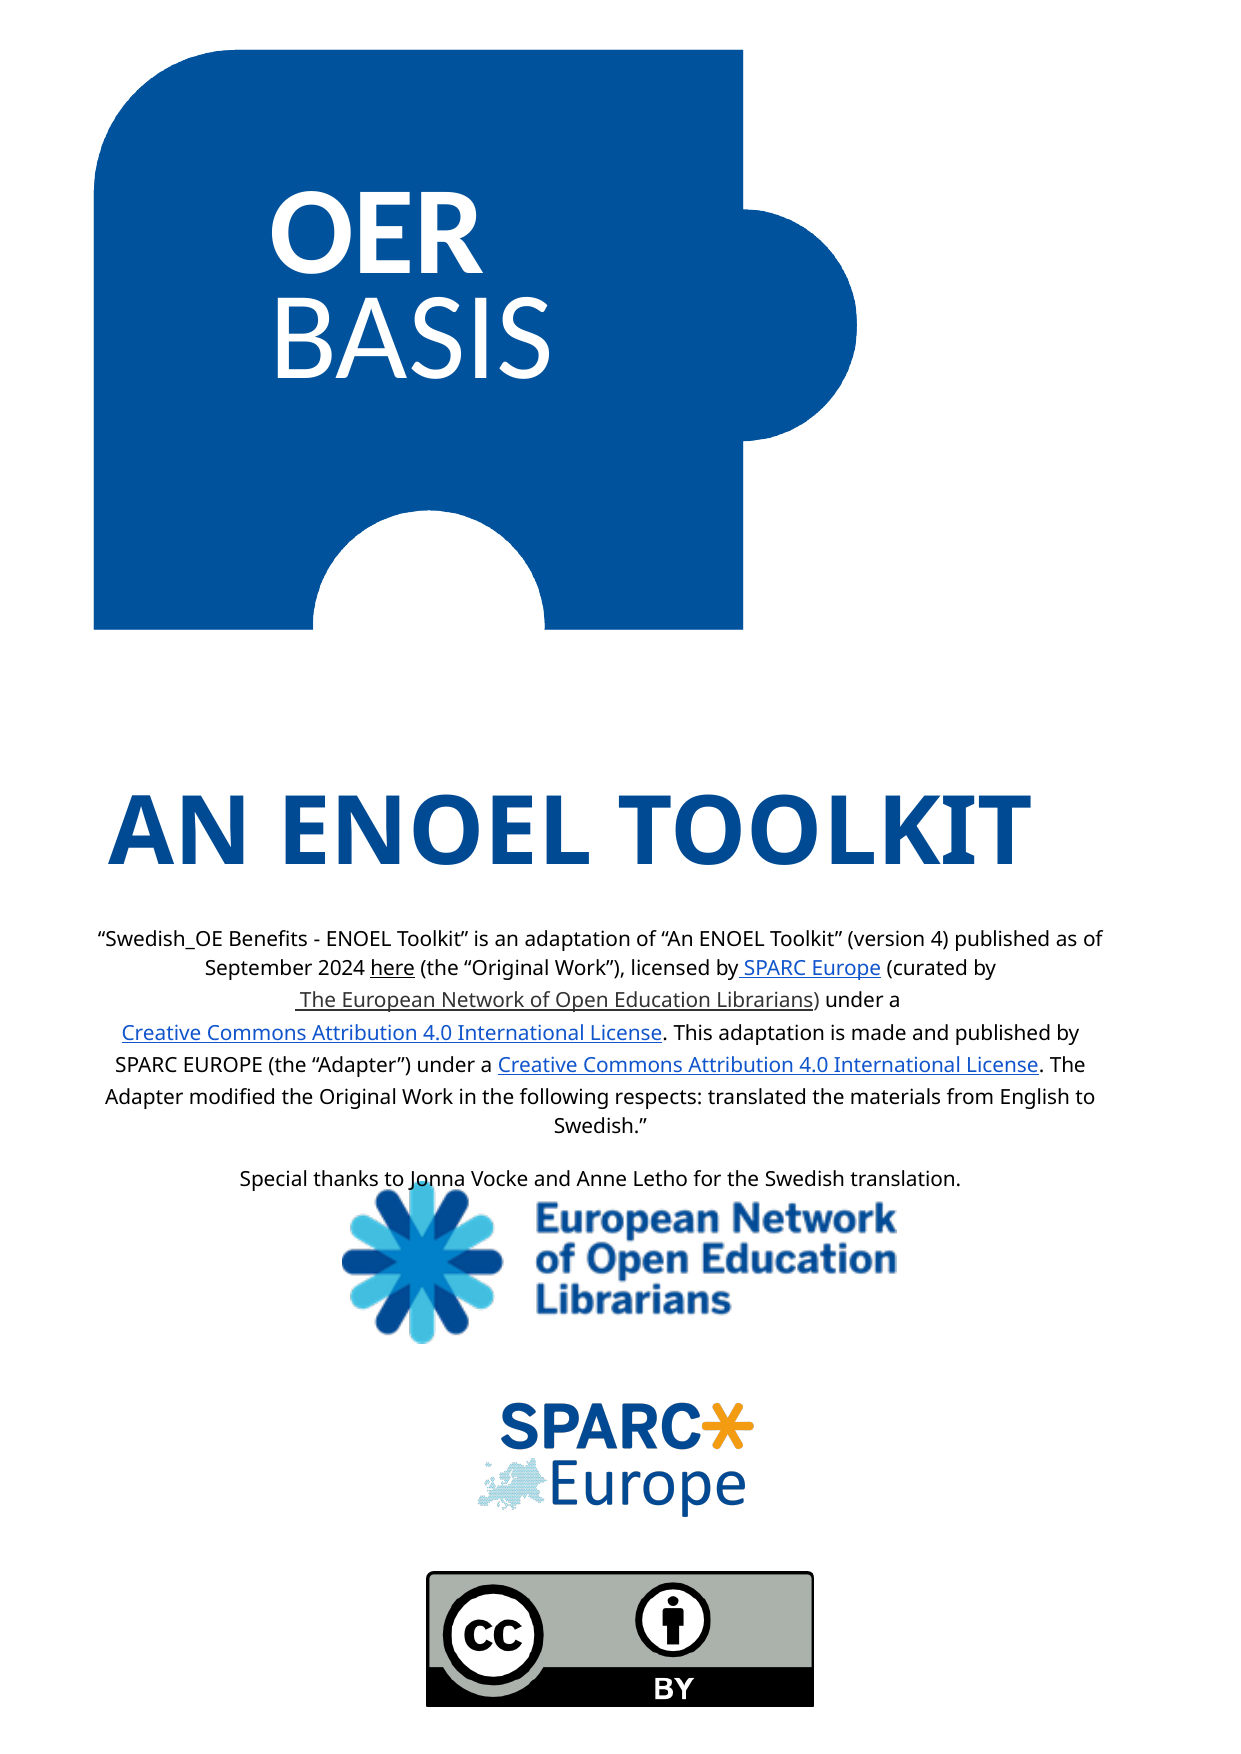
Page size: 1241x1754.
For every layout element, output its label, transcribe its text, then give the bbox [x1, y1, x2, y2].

picture [342, 1181, 898, 1344]
picture [475, 1359, 764, 1522]
picture [425, 1571, 815, 1708]
picture [93, 49, 857, 630]
text_box “Swedish_OE Benefits - ENOEL Toolkit” is an adaptation of “An ENOEL Toolkit” (version 4) published as of September 2024 here (the “Original Work”), licensed by SPARC Europe (curated by The European Network of Open Education Librarians) under a Creative Commons Attribution 4.0 International License. This adaptation is made and published by SPARC EUROPE (the “Adapter”) under a Creative Commons Attribution 4.0 International License. The Adapter modified the Original Work in the following respects: translated the materials from English to Swedish.” Special thanks to Jonna Vocke and Anne Letho for the Swedish translation. [77, 906, 1123, 1206]
text_box AN ENOEL TOOLKIT [93, 753, 1147, 899]
